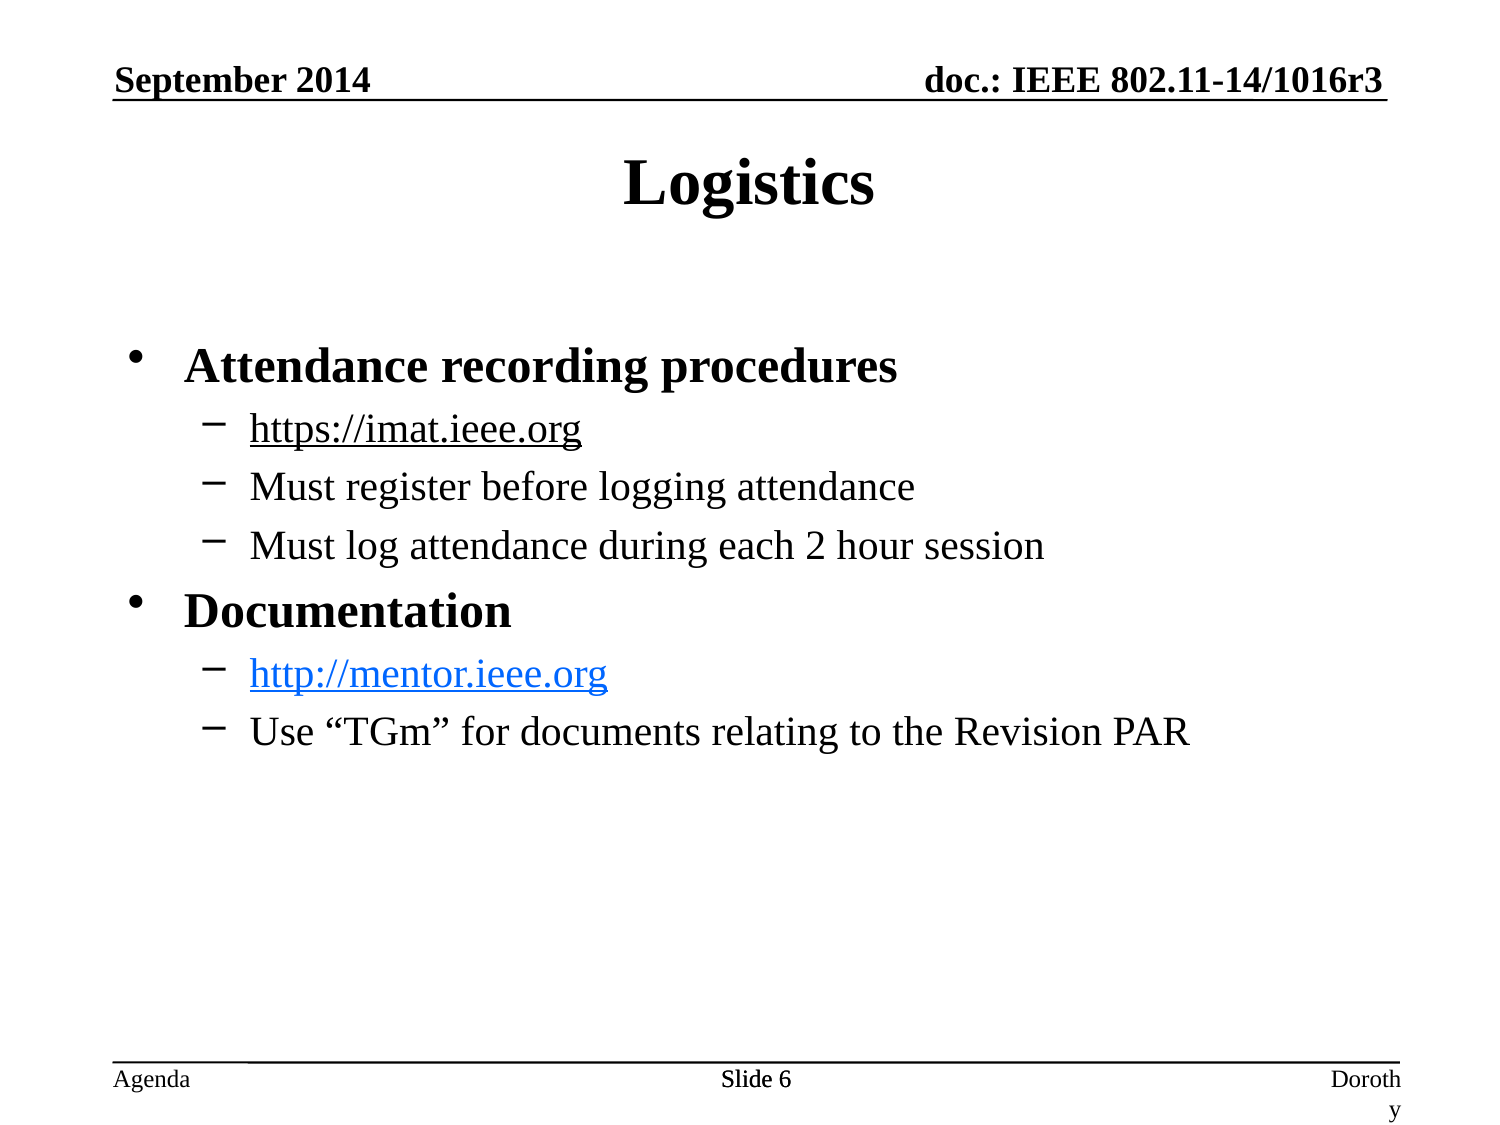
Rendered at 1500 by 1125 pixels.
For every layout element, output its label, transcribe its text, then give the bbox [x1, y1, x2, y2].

text_box Slide 6 [675, 1062, 838, 1093]
list Attendance recording procedures https://imat.ieee.org Must register before logging attendance Must log attendance during each 2 hour session Documentation http://mentor.ieee.org Use “TGm” for documents relating to the Revision PAR [112, 324, 1388, 1000]
title Logistics [112, 112, 1388, 288]
footer Dorothy Stanley, Aruba Networks [1325, 1062, 1402, 1093]
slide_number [114, 54, 425, 100]
